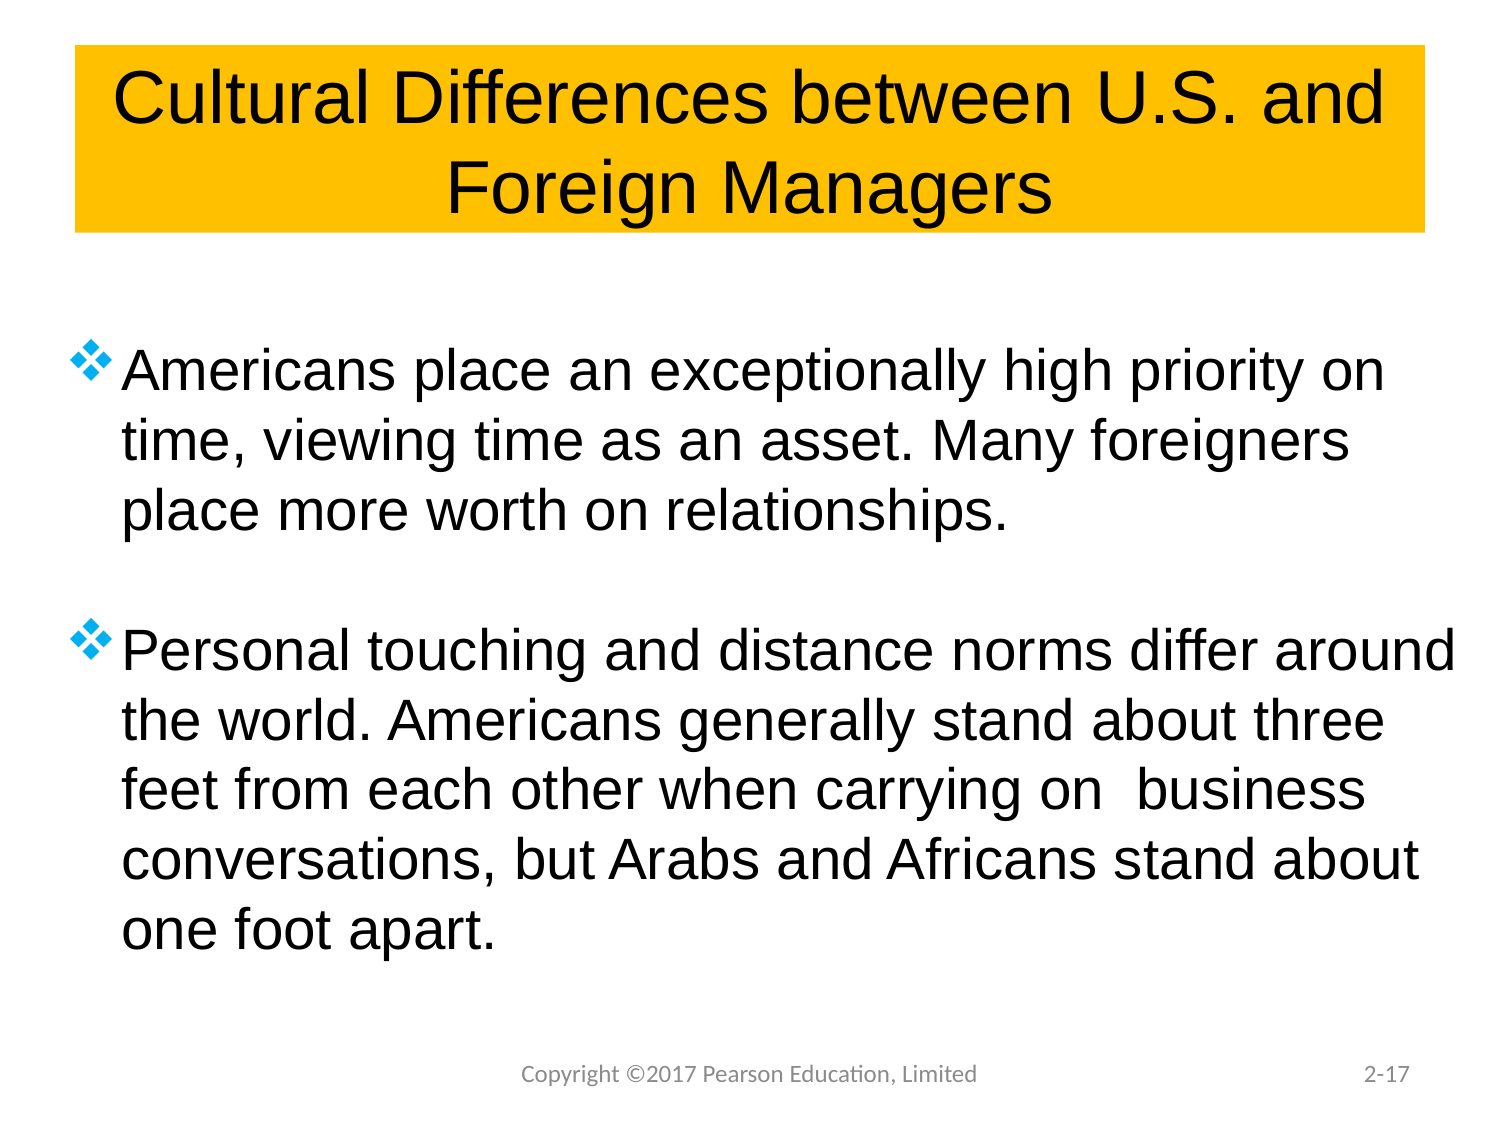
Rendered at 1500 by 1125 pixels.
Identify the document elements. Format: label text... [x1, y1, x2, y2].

title Cultural Differences between U.S. and Foreign Managers [75, 45, 1425, 233]
footer Copyright ©2017 Pearson Education, Limited [500, 1042, 1000, 1103]
slide_number 2-17 [1074, 1042, 1425, 1103]
list Americans place an exceptionally high priority on time, viewing time as an asset. Many foreigners place more worth on relationships. Personal touching and distance norms differ around the world. Americans generally stand about three feet from each other when carrying on business conversations, but Arabs and Africans stand about one foot apart. [50, 324, 1475, 998]
